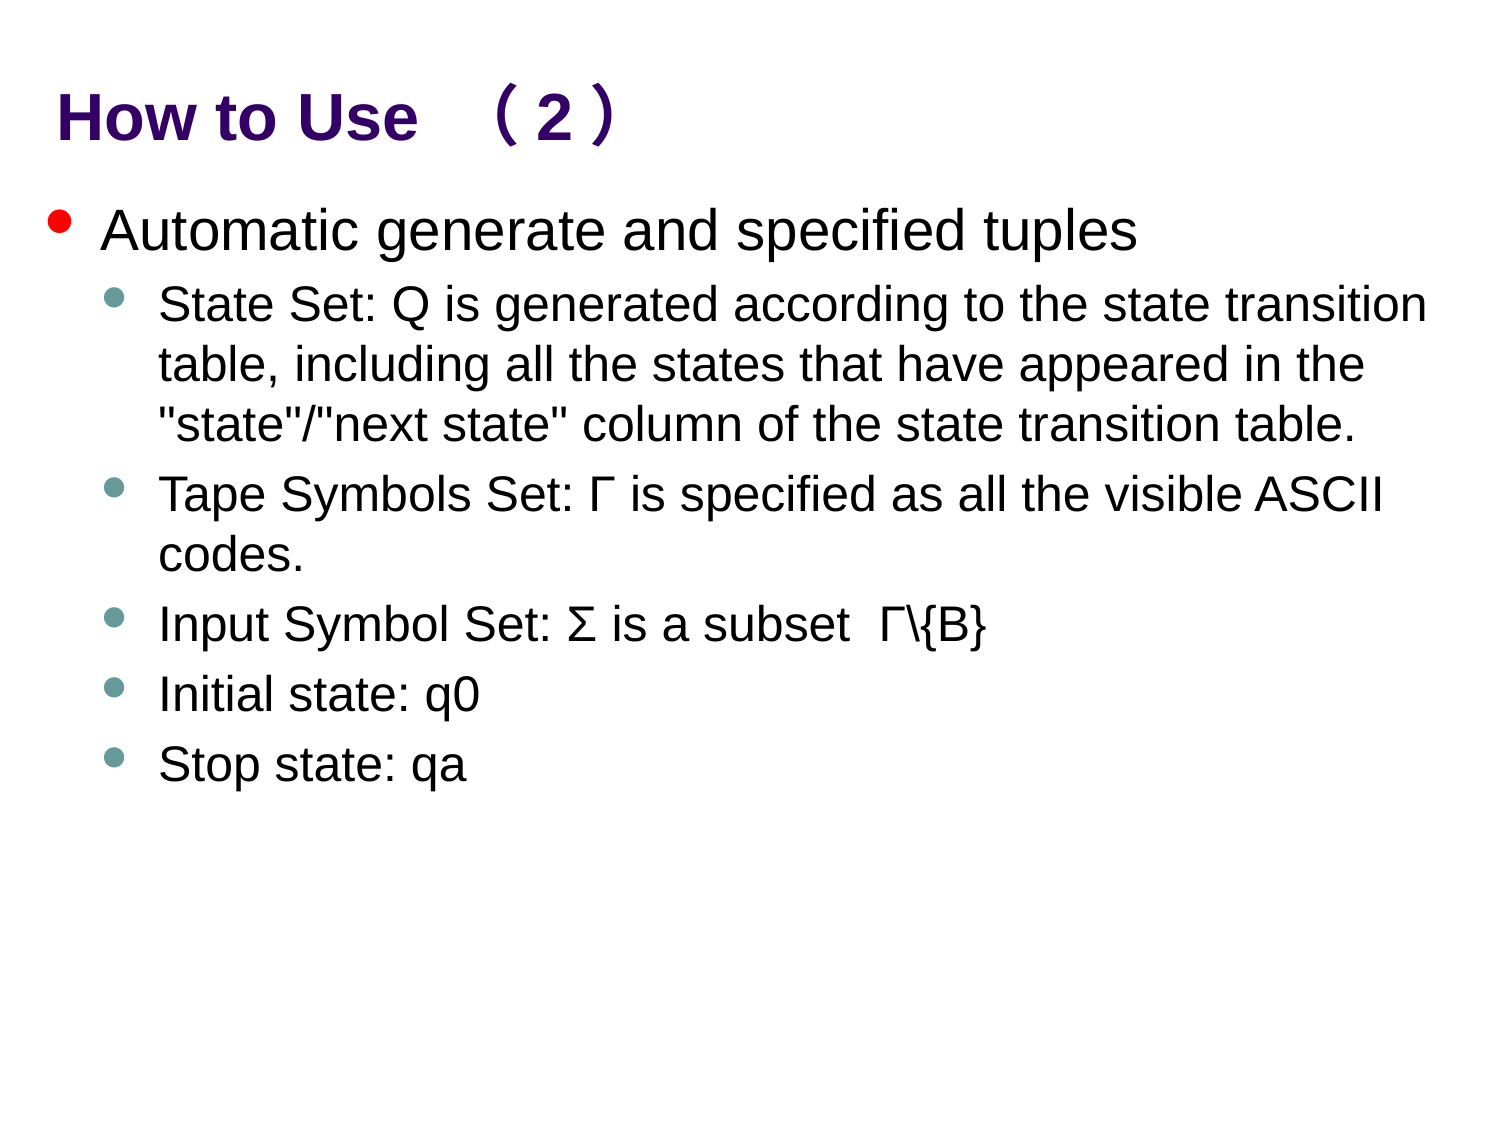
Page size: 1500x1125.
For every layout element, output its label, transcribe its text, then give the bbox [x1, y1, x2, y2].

list Automatic generate and specified tuples State Set: Q is generated according to the state transition table, including all the states that have appeared in the "state"/"next state" column of the state transition table. Tape Symbols Set: Γ is specified as all the visible ASCII codes. Input Symbol Set: Σ is a subset Γ\{B} Initial state: q0 Stop state: qa [29, 184, 1483, 1083]
title How to Use （2） [41, 19, 1471, 162]
